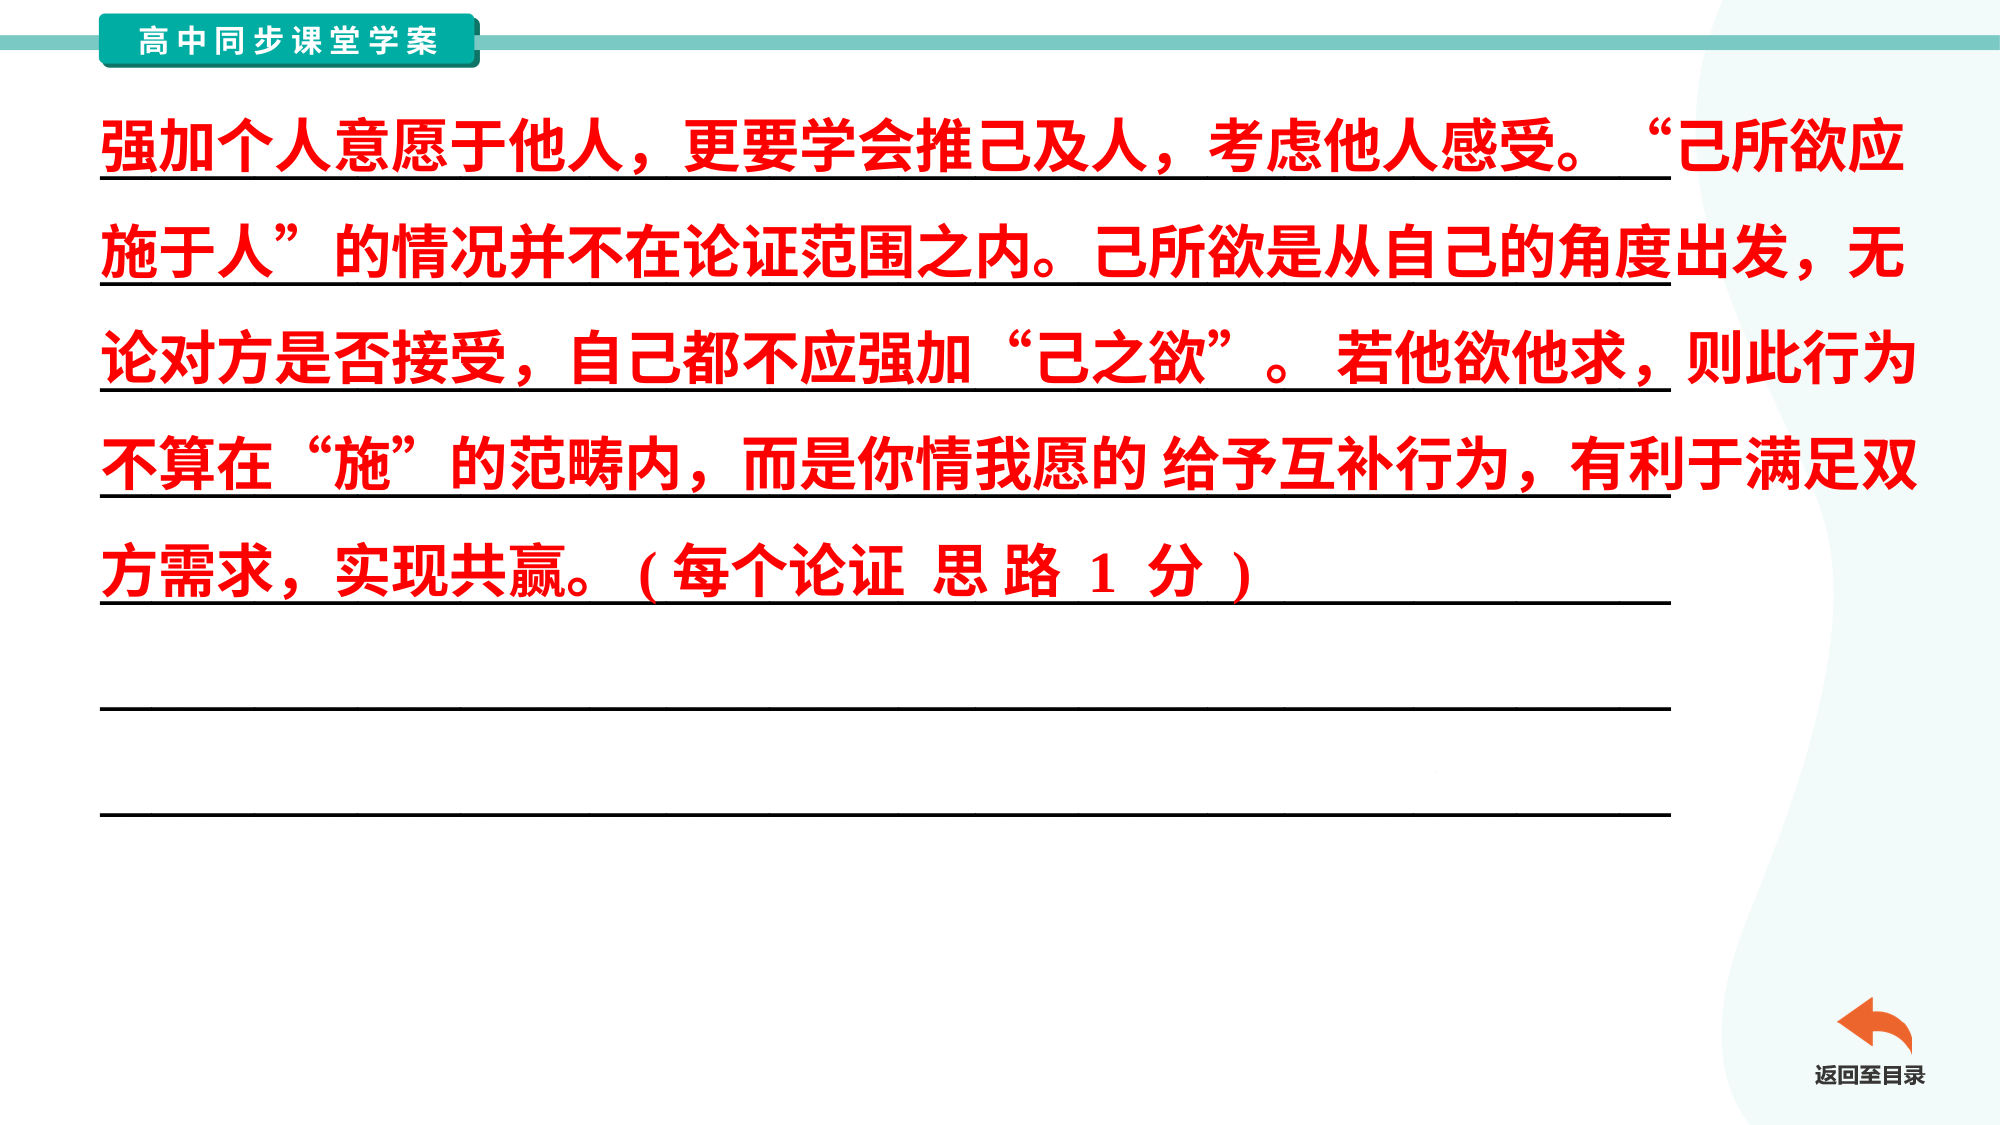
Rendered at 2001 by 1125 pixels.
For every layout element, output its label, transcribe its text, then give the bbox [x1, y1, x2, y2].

text_box 强加个人意愿于他人，更要学会推己及人，考虑他人感受。“己所欲应 施于人”的情况并不在论证范围之内。己所欲是从自己的角度出发，无 论对方是否接受，自己都不应强加“己之欲”。 若他欲他求，则此行为 不算在“施”的范畴内，而是你情我愿的 给予互补行为，有利于满足双 方需求，实现共赢。(每个论证 思 路 1 分 ) [100, 72, 1899, 817]
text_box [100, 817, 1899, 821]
picture [0, 0, 2000, 1125]
